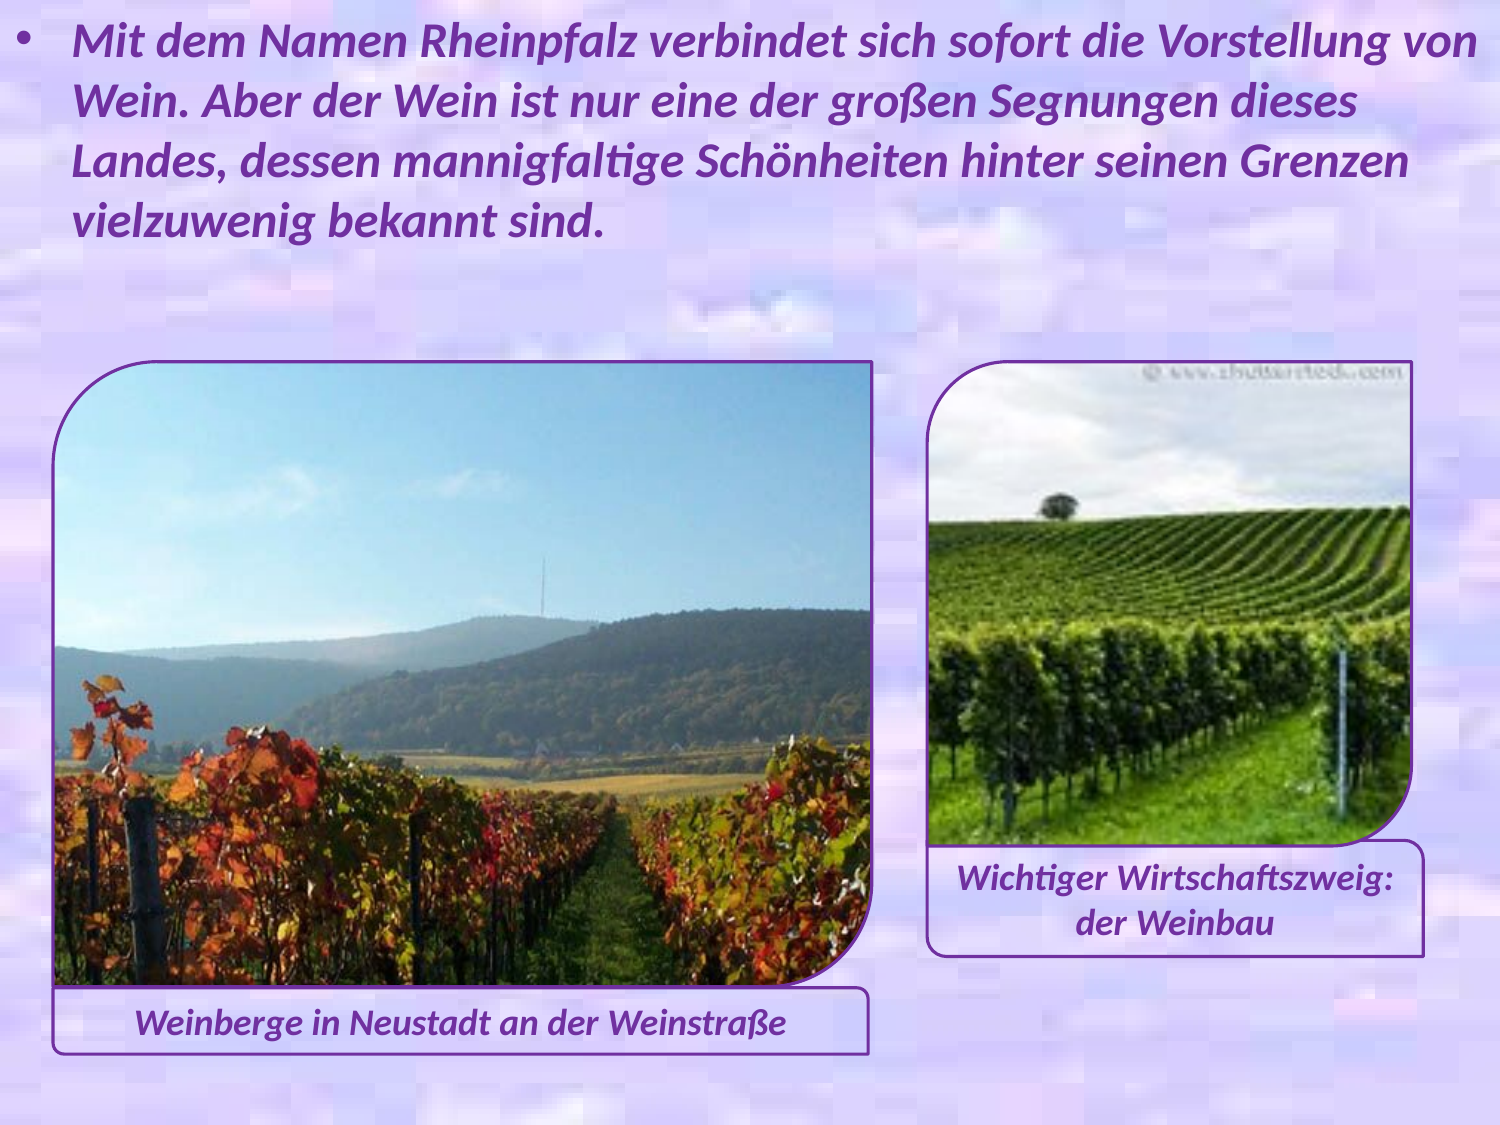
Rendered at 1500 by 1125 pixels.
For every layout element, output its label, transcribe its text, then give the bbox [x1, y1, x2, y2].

text_box Weinberge in Neustadt an der Weinstraße [53, 993, 869, 1055]
picture [926, 361, 1412, 847]
picture [52, 361, 872, 987]
text_box Wichtiger Wirtschaftszweig: der Weinbau [927, 844, 1424, 957]
list Mit dem Namen Rheinpfalz verbindet sich sofort die Vorstellung von Wein. Aber der Wein ist nur eine der großen Segnungen dieses Landes, dessen mannigfaltige Schönheiten hinter seinen Grenzen vielzuwenig bekannt sind. [0, 0, 1500, 1125]
